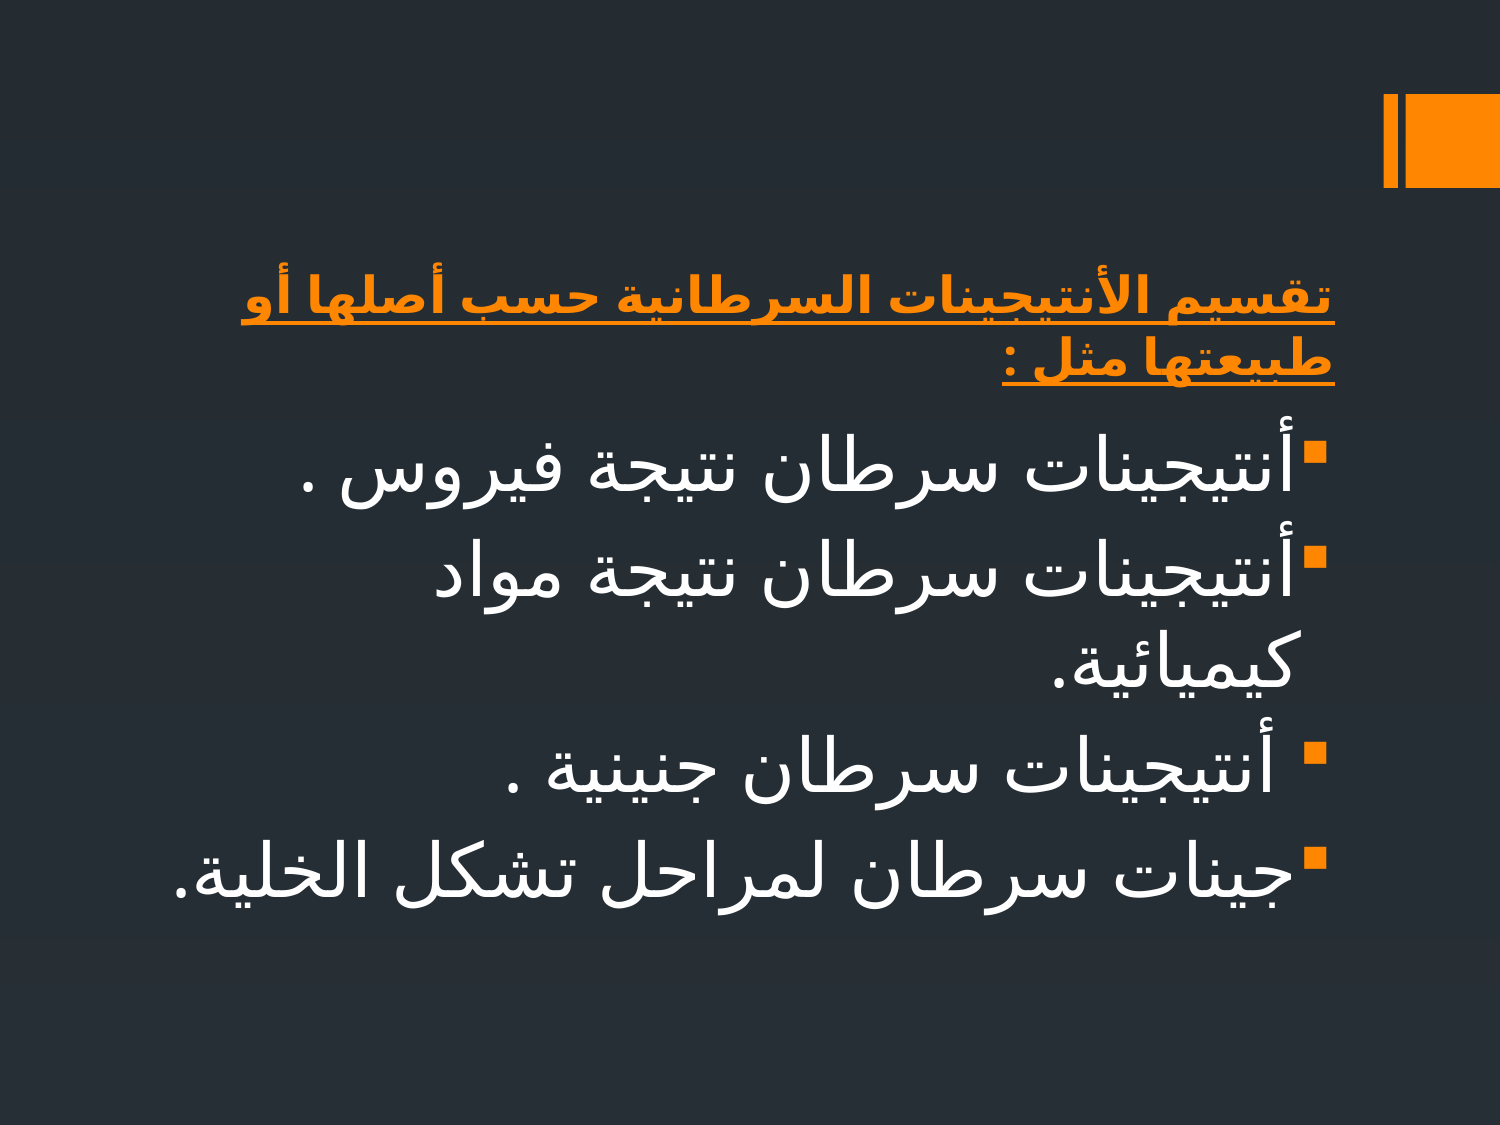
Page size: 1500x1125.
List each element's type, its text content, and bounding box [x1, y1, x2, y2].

title تقسيم الأنتيجينات السرطانية حسب أصلها أو طبيعتها مثل : [150, 253, 1350, 443]
list أنتيجينات سرطان نتيجة فيروس . أنتيجينات سرطان نتيجة مواد كيميائية. أنتيجينات سرطان جنينية . جينات سرطان لمراحل تشكل الخلية. [147, 408, 1348, 990]
